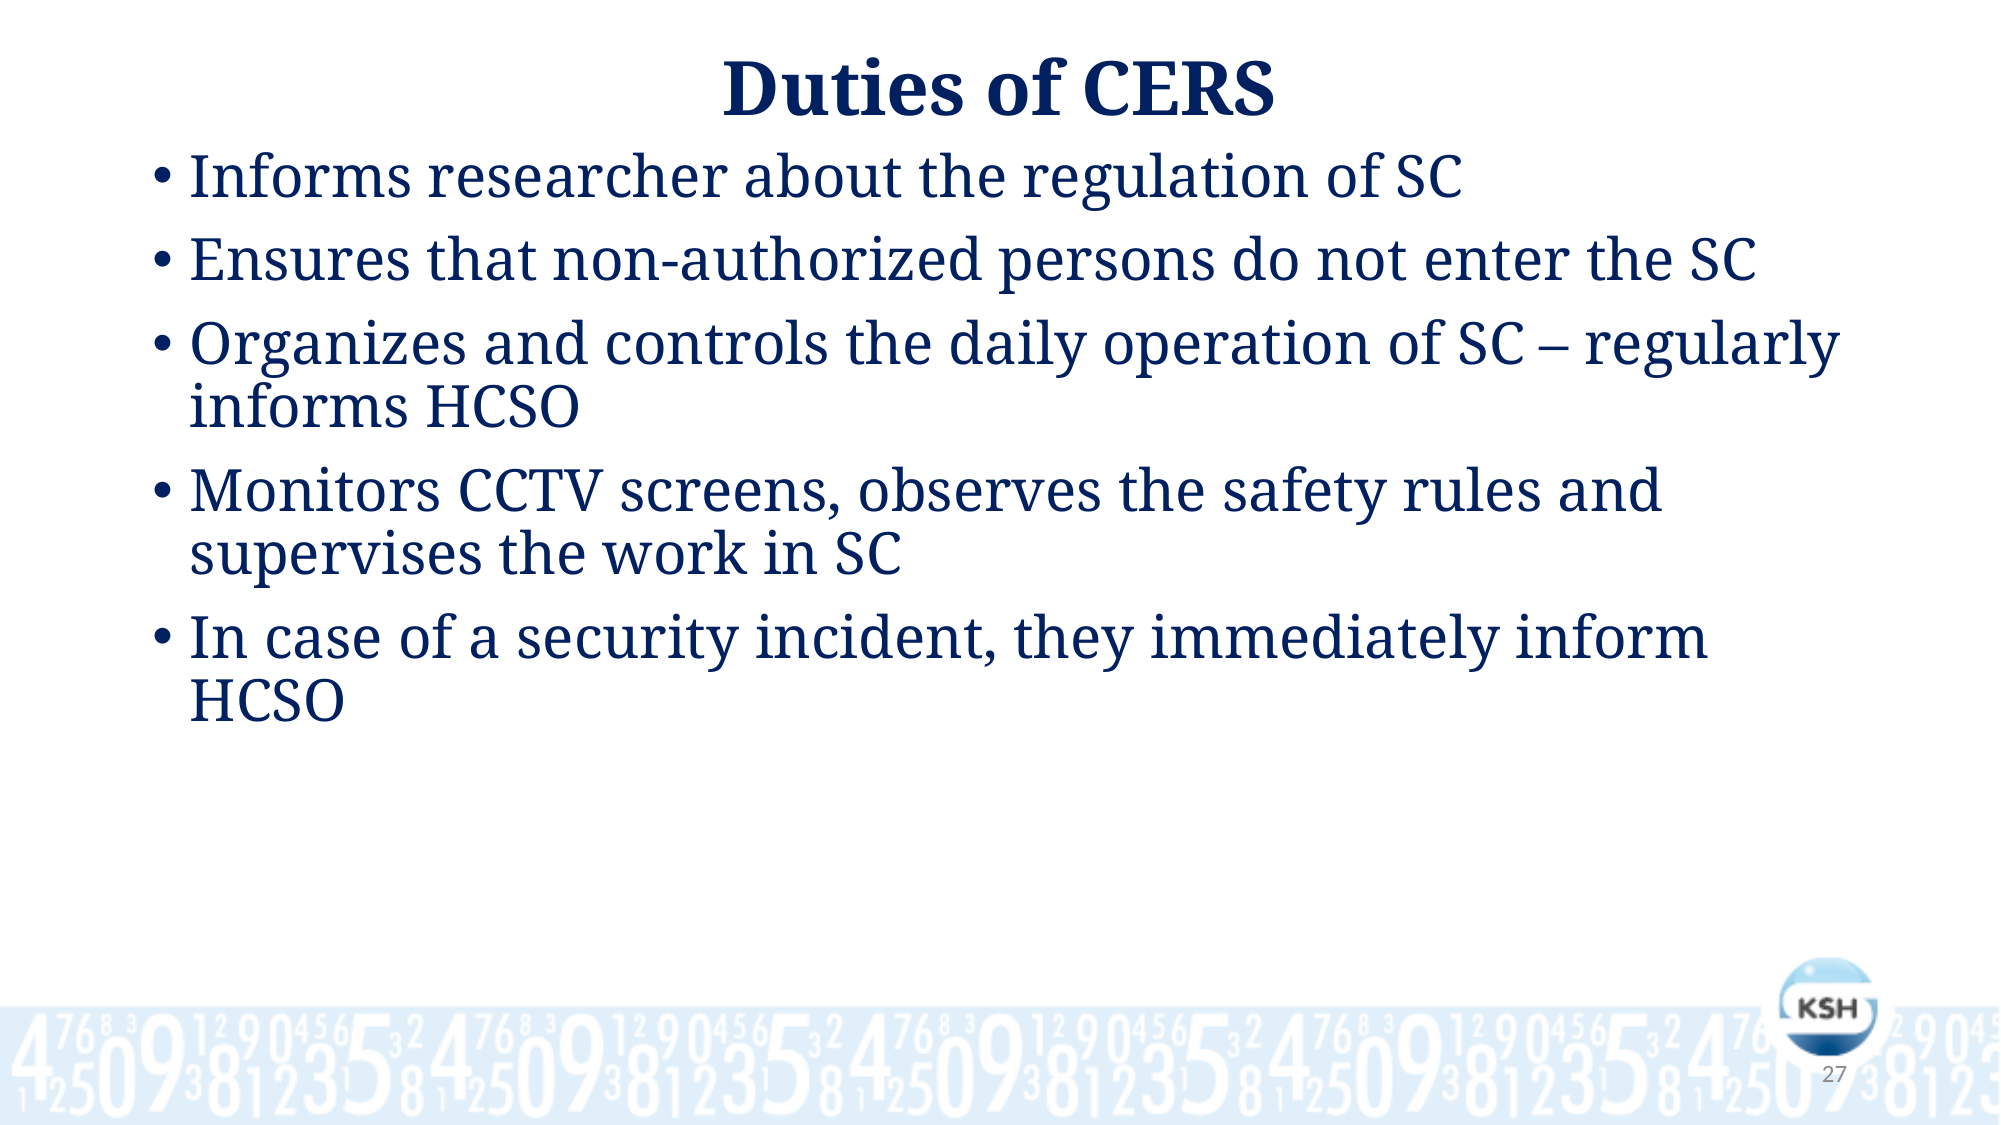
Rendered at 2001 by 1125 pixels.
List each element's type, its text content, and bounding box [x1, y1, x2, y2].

picture [0, 0, 2001, 1125]
text_box Duties of CERS [0, 33, 2000, 138]
slide_number 27 [1412, 1042, 1863, 1103]
list Informs researcher about the regulation of SC Ensures that non-authorized persons do not enter the SC Organizes and controls the daily operation of SC – regularly informs HCSO Monitors CCTV screens, observes the safety rules and supervises the work in SC In case of a security incident, they immediately inform HCSO [137, 139, 1863, 1014]
